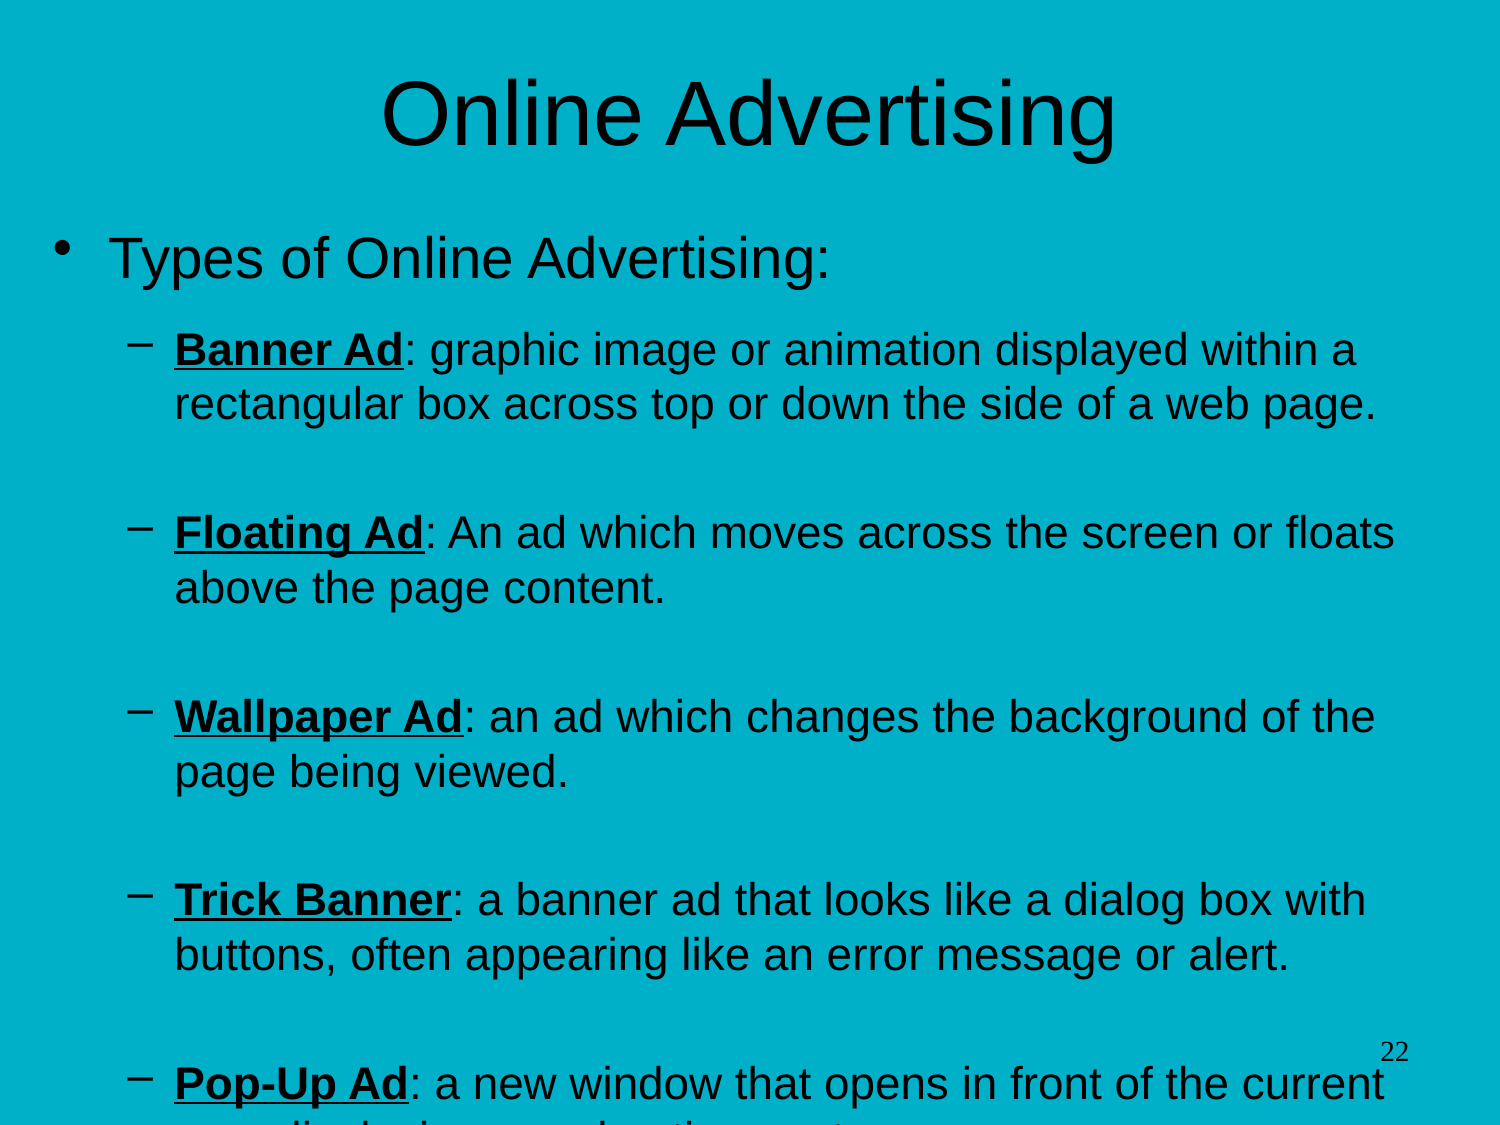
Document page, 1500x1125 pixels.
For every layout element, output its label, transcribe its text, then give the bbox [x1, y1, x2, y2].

list Types of Online Advertising: Banner Ad: graphic image or animation displayed within a rectangular box across top or down the side of a web page. Floating Ad: An ad which moves across the screen or floats above the page content. Wallpaper Ad: an ad which changes the background of the page being viewed. Trick Banner: a banner ad that looks like a dialog box with buttons, often appearing like an error message or alert. Pop-Up Ad: a new window that opens in front of the current one, displaying an advertisement. [37, 212, 1463, 1038]
title Online Advertising [74, 24, 1426, 193]
slide_number 22 [1074, 1038, 1426, 1103]
